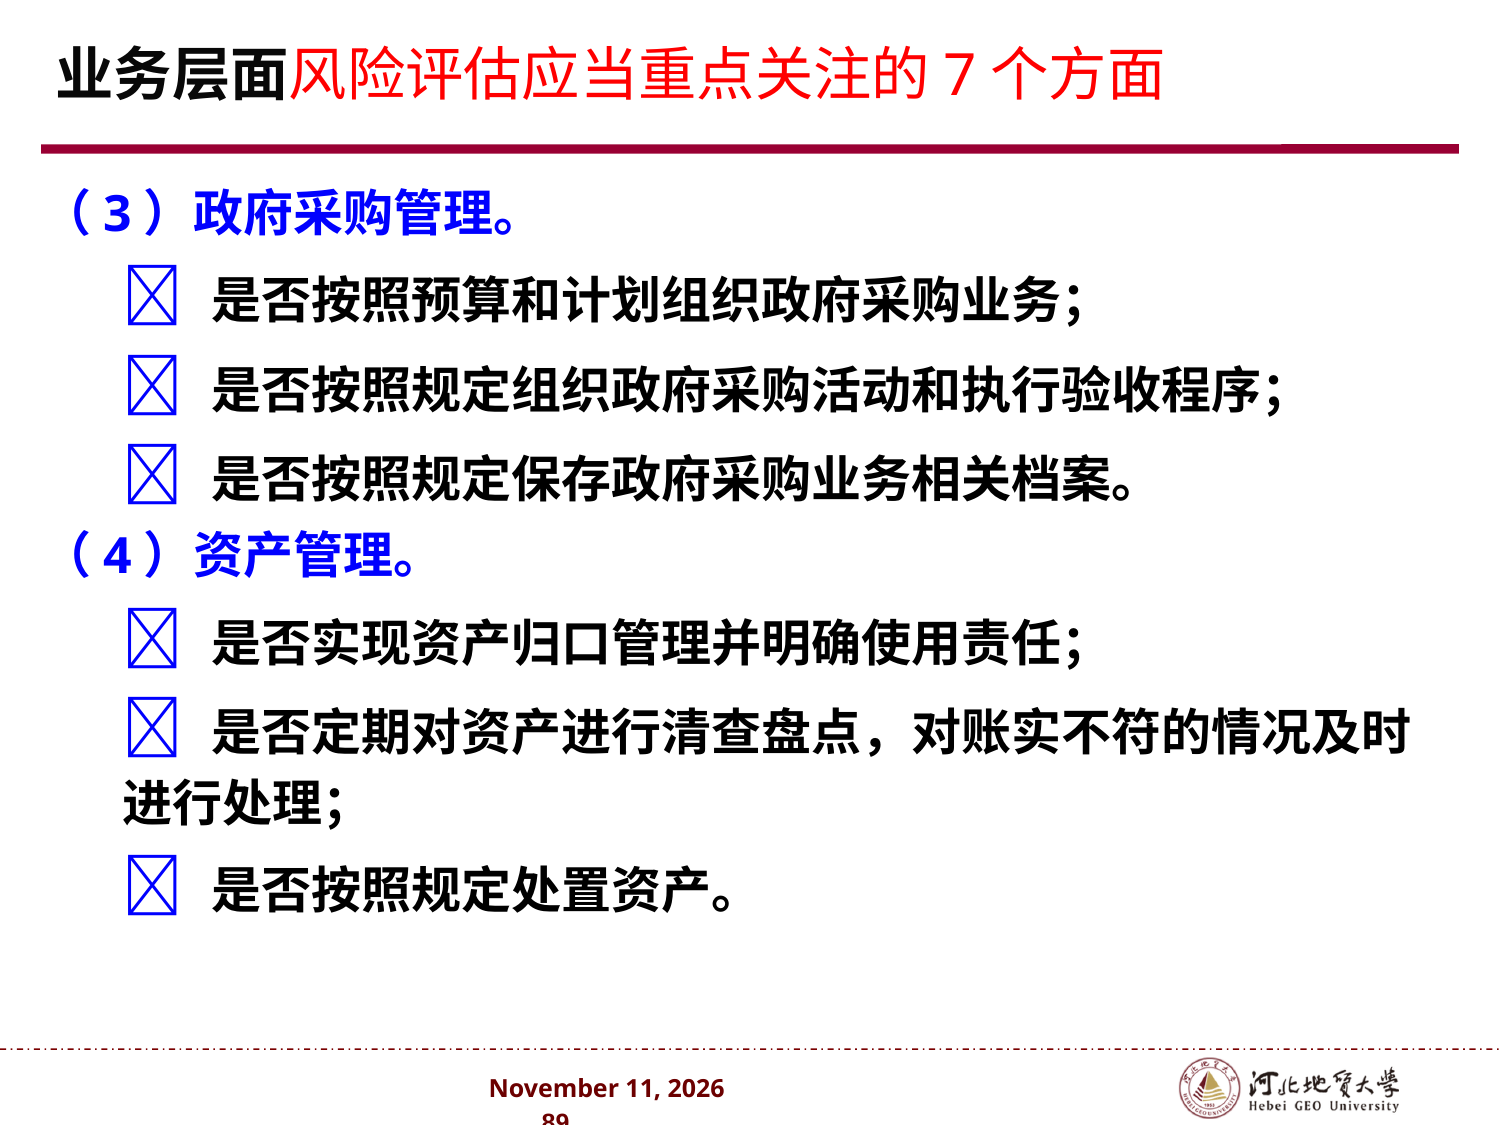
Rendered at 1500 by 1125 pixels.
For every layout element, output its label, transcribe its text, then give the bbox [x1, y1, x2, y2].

title 业务层面风险评估应当重点关注的7个方面 [40, 18, 1460, 126]
picture [1159, 1049, 1420, 1125]
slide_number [473, 1064, 990, 1109]
text_box （3）政府采购管理。  是否按照预算和计划组织政府采购业务；  是否按照规定组织政府采购活动和执行验收程序；  是否按照规定保存政府采购业务相关档案。 （4）资产管理。  是否实现资产归口管理并明确使用责任；  是否定期对资产进行清查盘点，对账实不符的情况及时进行处理；  是否按照规定处置资产。 [41, 172, 1459, 1035]
